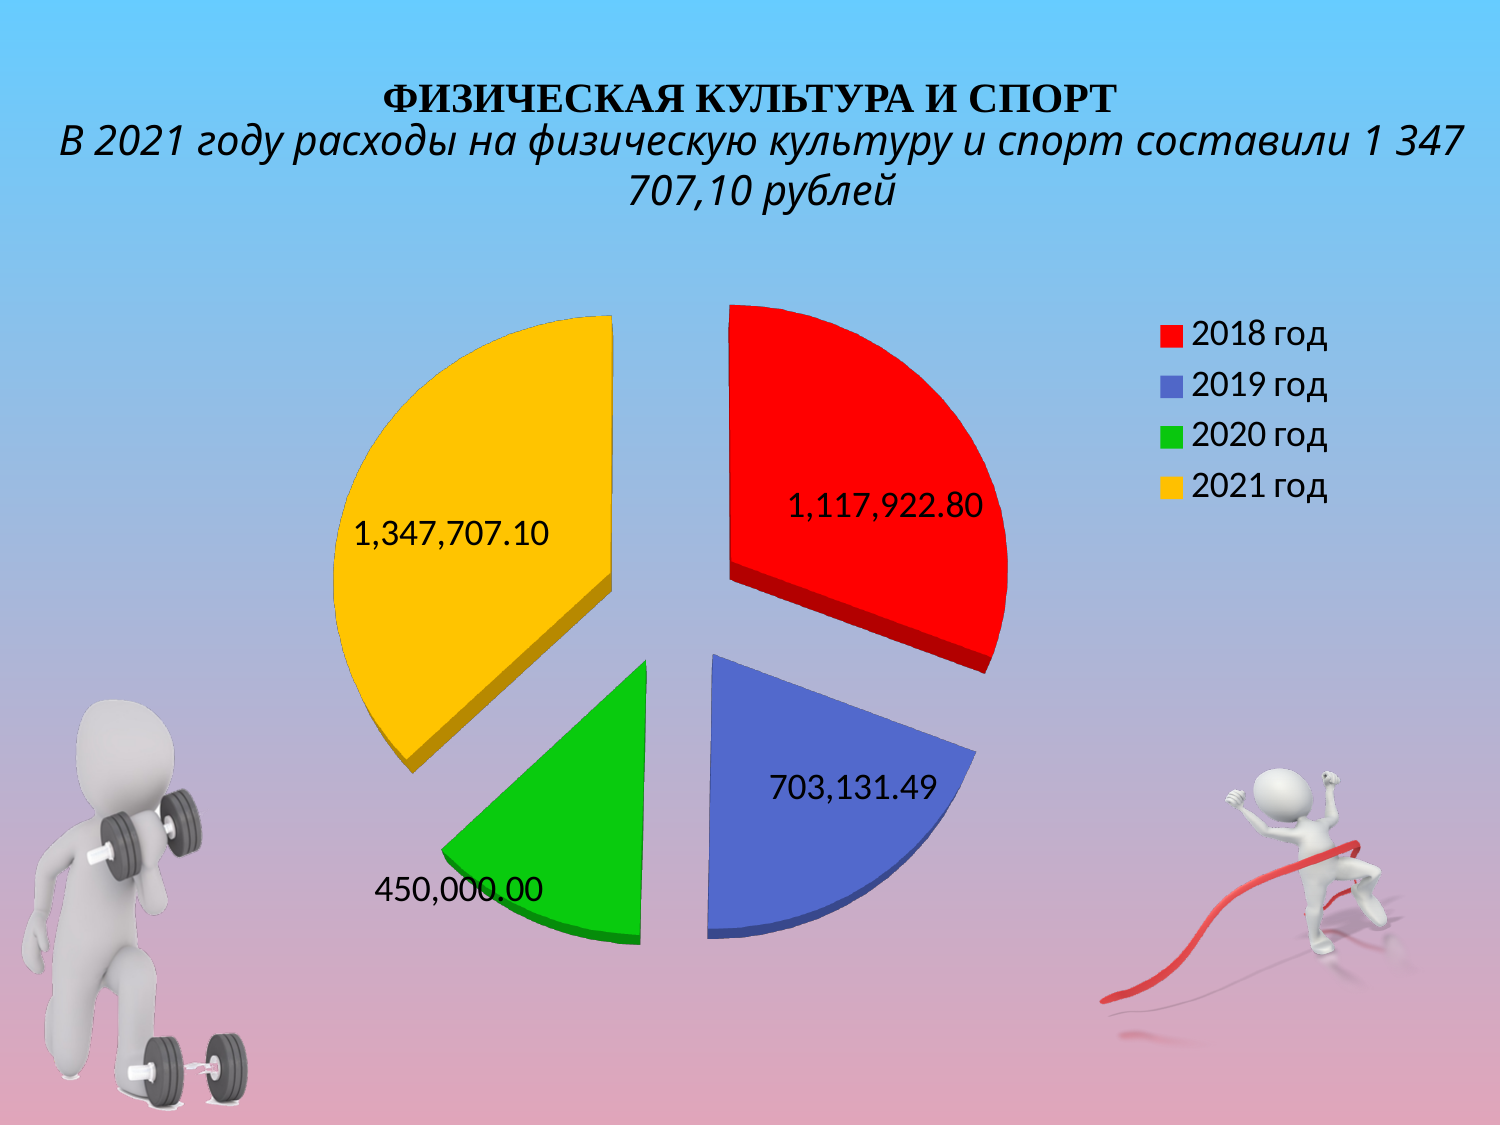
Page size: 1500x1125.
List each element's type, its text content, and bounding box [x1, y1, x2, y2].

picture [0, 658, 316, 1125]
title ФИЗИЧЕСКАЯ КУЛЬТУРА И СПОРТ [0, 0, 1500, 129]
text_box В 2021 году расходы на физическую культуру и спорт составили 1 347 707,10 рублей [20, 102, 1500, 226]
chart [89, 222, 1459, 1076]
